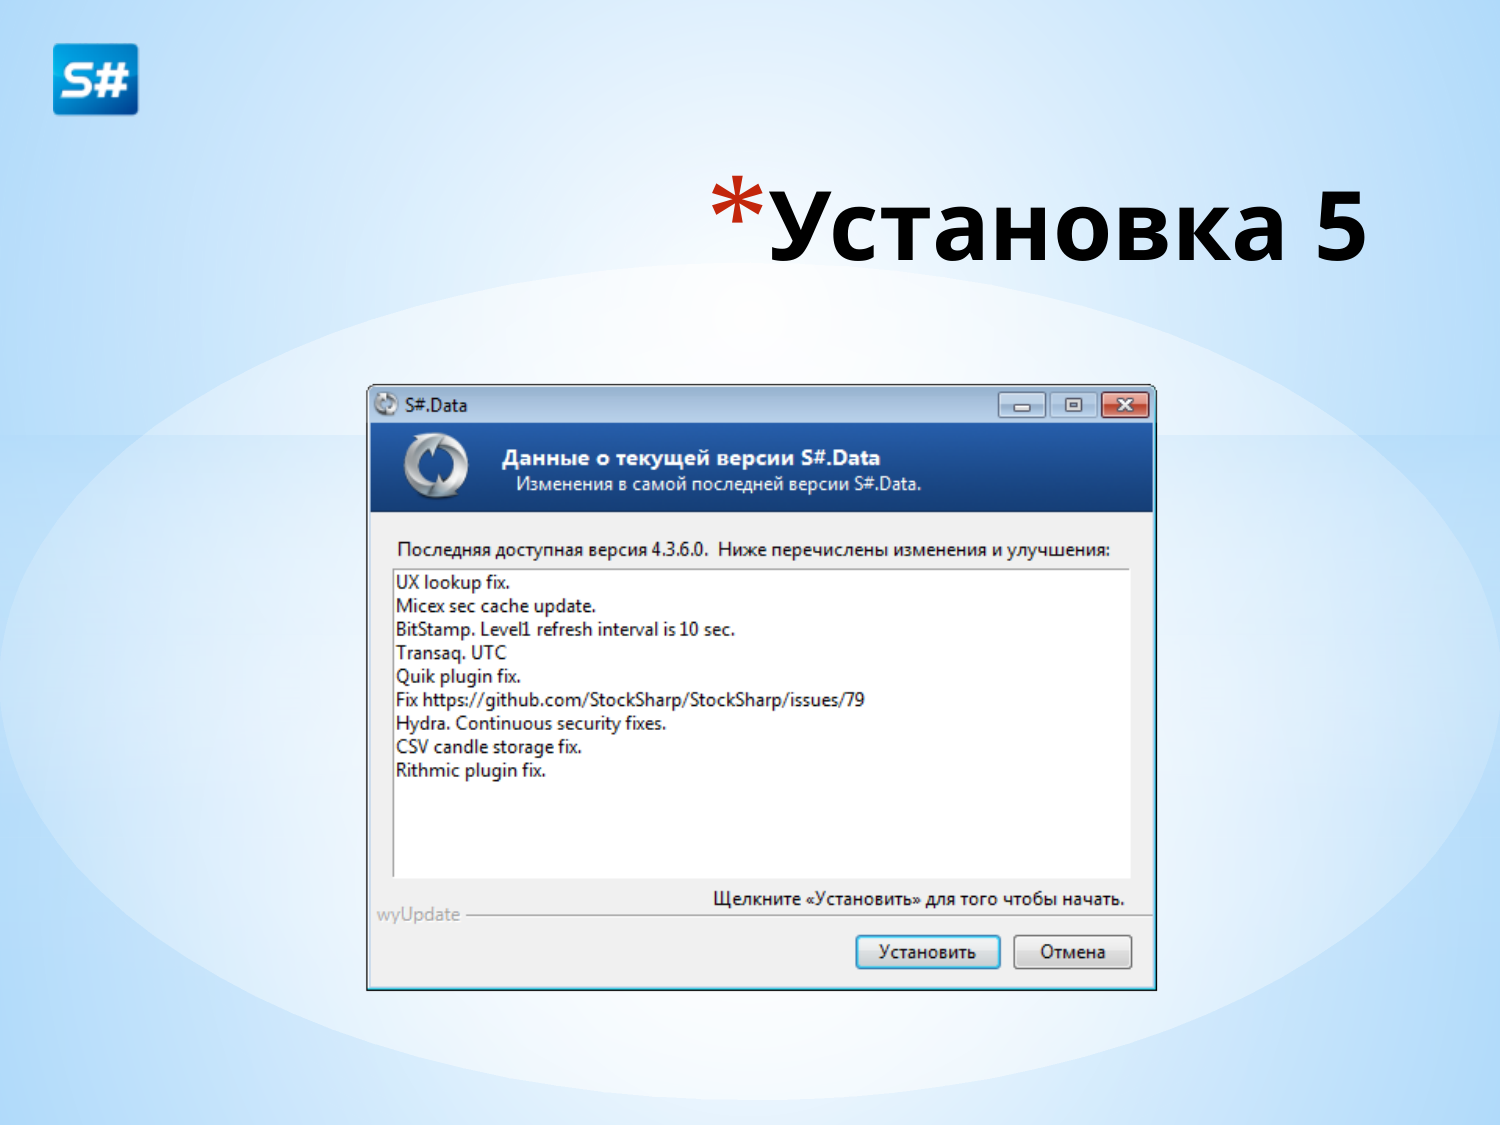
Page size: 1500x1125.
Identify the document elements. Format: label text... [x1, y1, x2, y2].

picture [52, 42, 141, 118]
title Установка 5 [431, 90, 1410, 287]
picture [359, 373, 1167, 1004]
